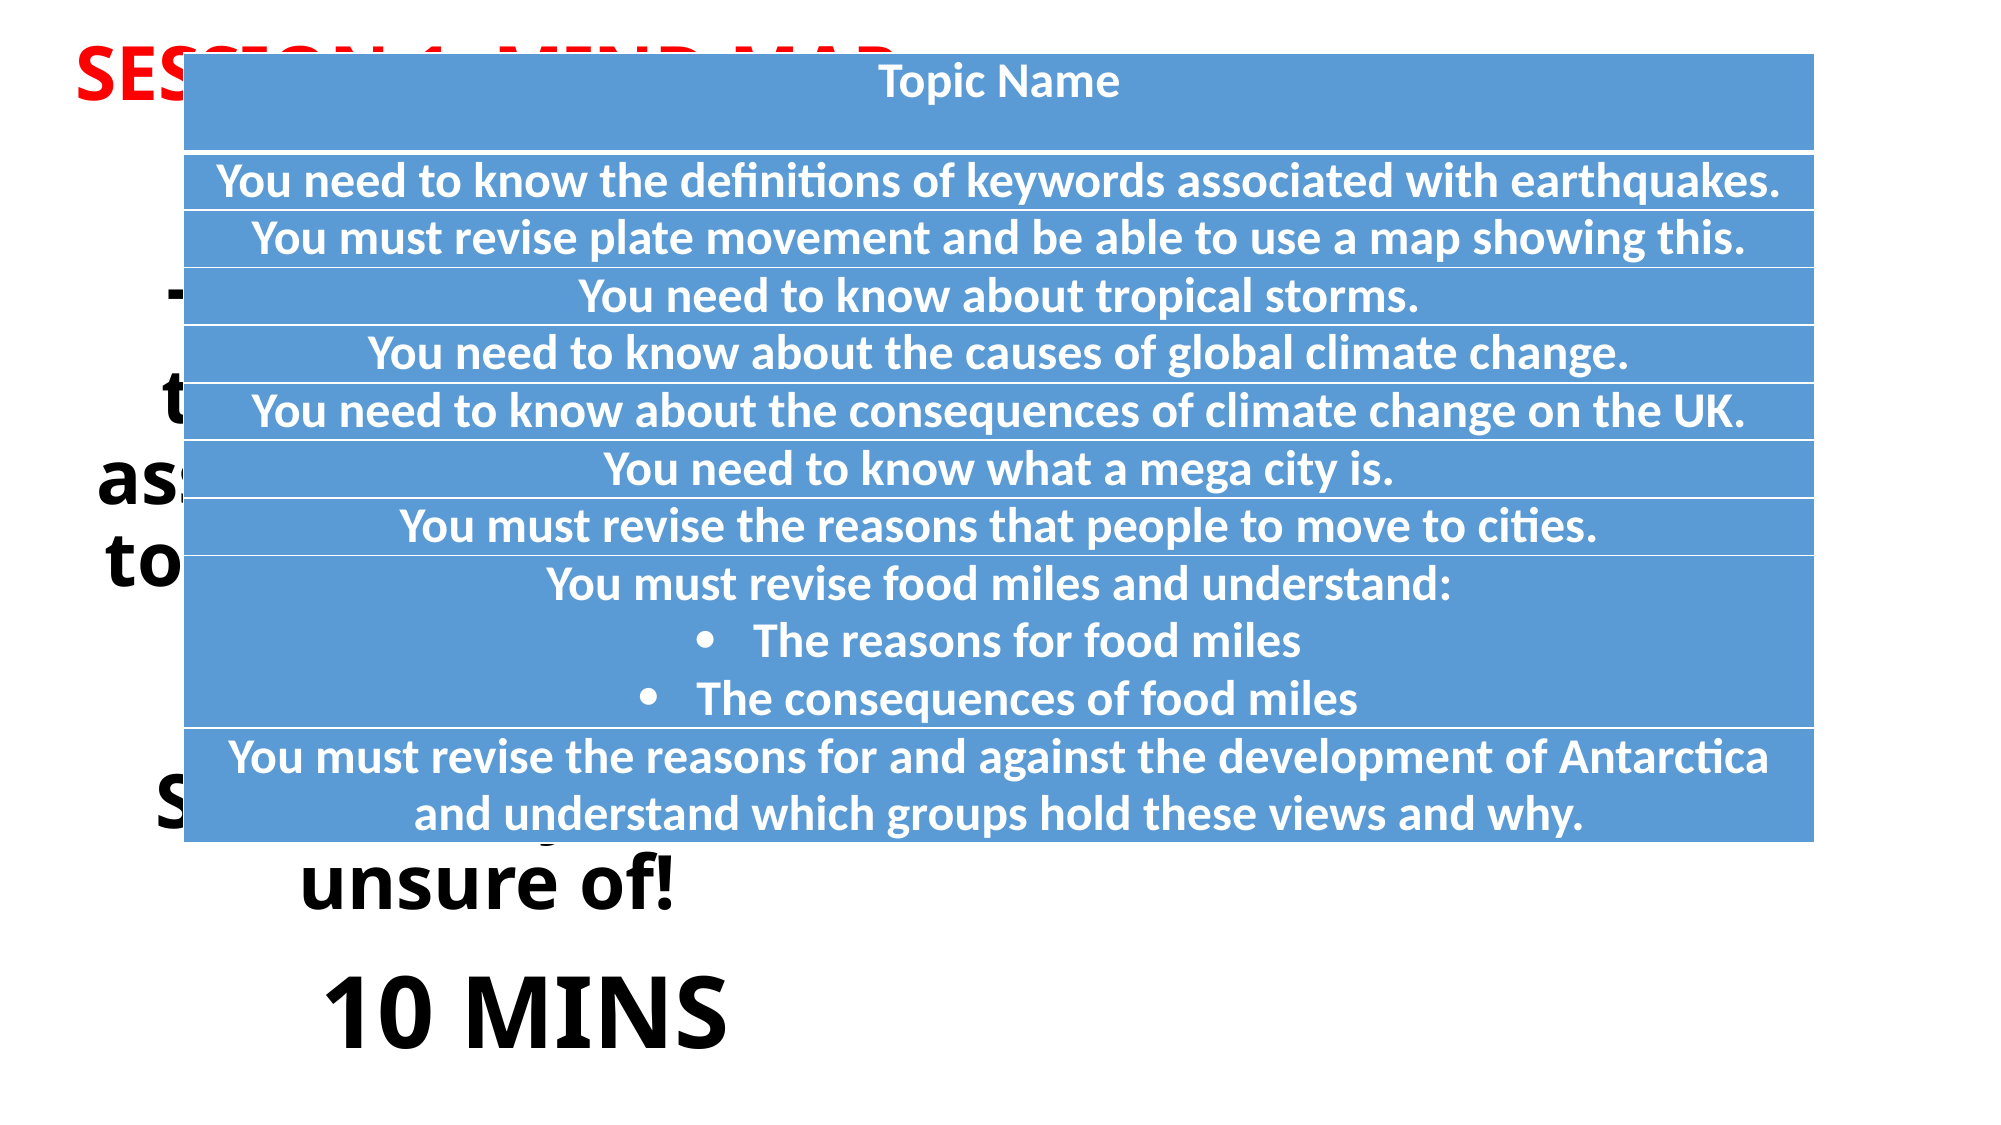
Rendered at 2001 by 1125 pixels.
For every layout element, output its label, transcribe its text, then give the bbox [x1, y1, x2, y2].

table_cell You must revise plate movement and be able to use a map showing this. [184, 211, 1814, 267]
table_header Topic Name [184, 54, 1814, 150]
table_cell You need to know about the consequences of climate change on the UK. [184, 384, 1814, 439]
table_cell You must revise food miles and understand: The reasons for food miles The consequences of food miles [184, 556, 1814, 727]
table_cell You must revise the reasons for and against the development of Antarctica and understand which groups hold these views and why. [184, 729, 1814, 842]
table_cell You need to know about tropical storms. [184, 268, 1814, 324]
table_cell You need to know about the causes of global climate change. [184, 326, 1814, 382]
subtitle 10 MINS [0, 954, 1050, 1125]
table_cell You need to know what a mega city is. [184, 441, 1814, 497]
table_cell You must revise the reasons that people to move to cities. [184, 499, 1814, 555]
table_cell You need to know the definitions of keywords associated with earthquakes. [184, 155, 1814, 209]
title SESSION 1: MIND MAP CREATION Think of as many things as you can associated with each topic on the revision list opposite Star what you are unsure of! [36, 319, 939, 934]
